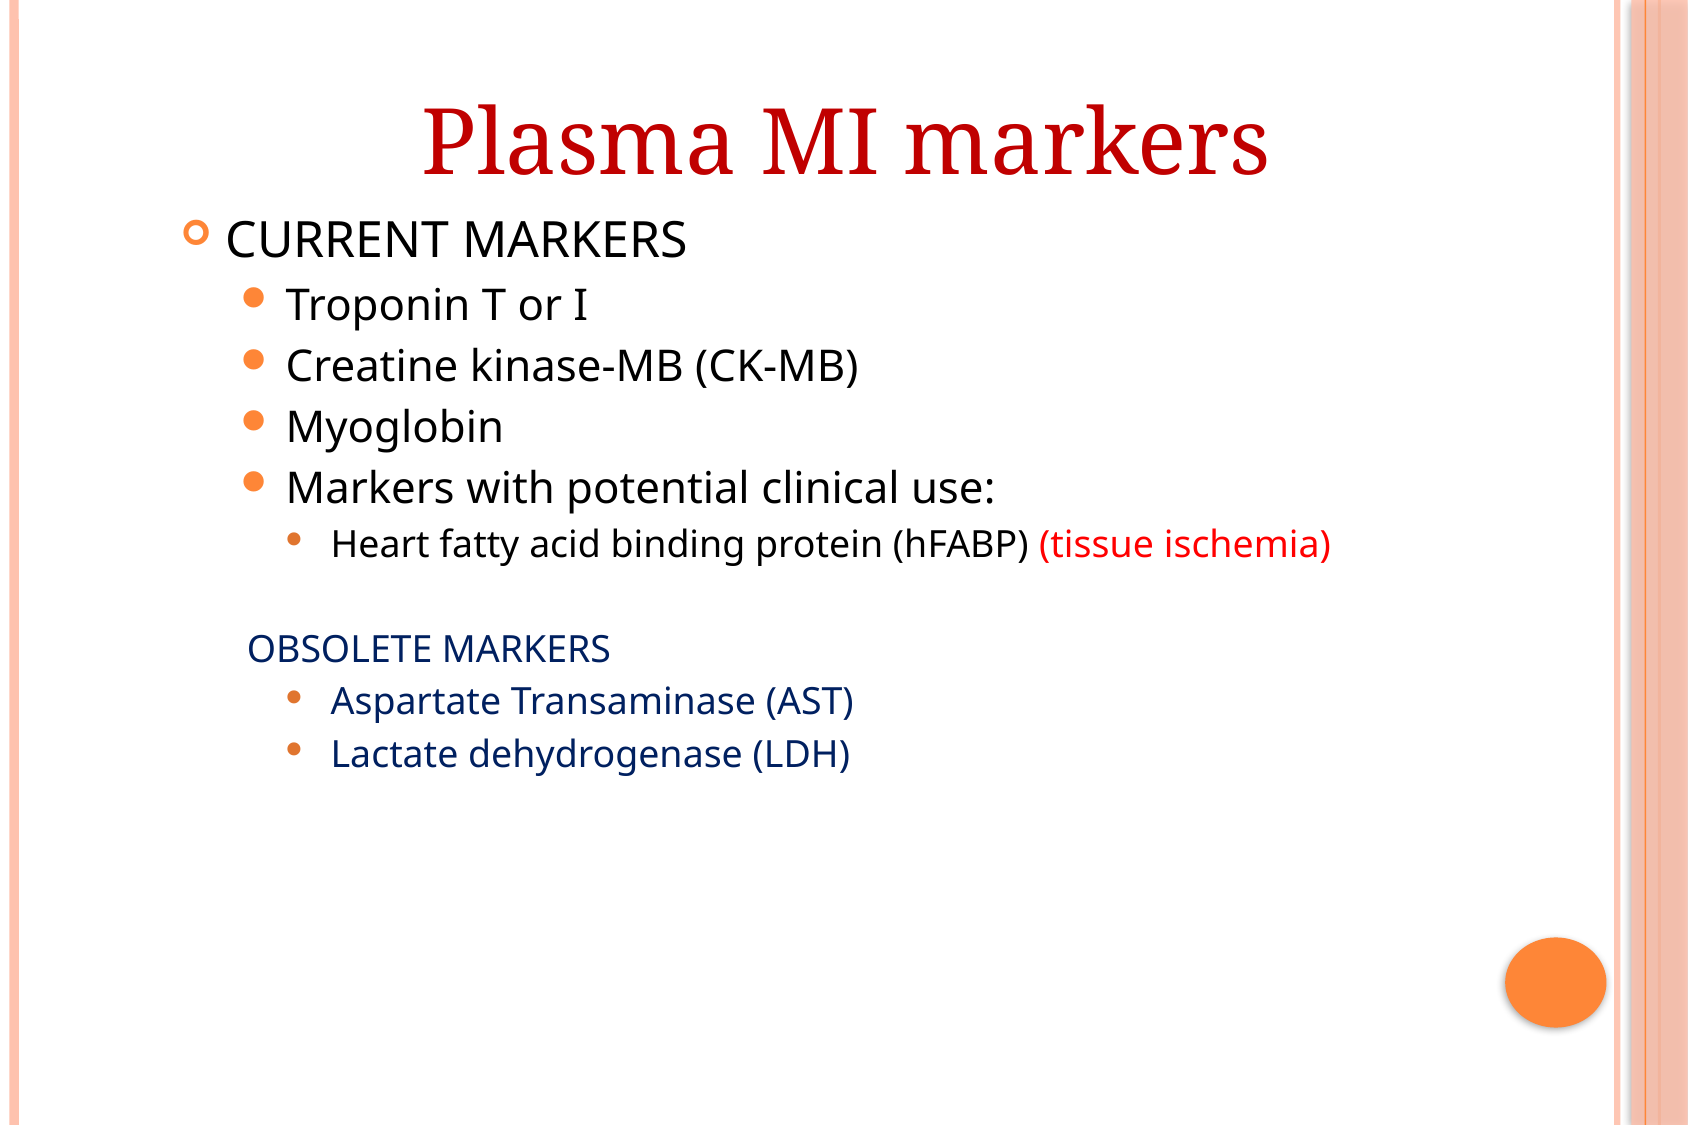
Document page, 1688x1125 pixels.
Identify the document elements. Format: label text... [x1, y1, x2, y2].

list CURRENT MARKERS Troponin T or I Creatine kinase-MB (CK-MB) Myoglobin Markers with potential clinical use: Heart fatty acid binding protein (hFABP) (tissue ischemia) OBSOLETE MARKERS Aspartate Transaminase (AST) Lactate dehydrogenase (LDH) [165, 200, 1544, 1050]
text_box Plasma MI markers [156, 75, 1538, 200]
